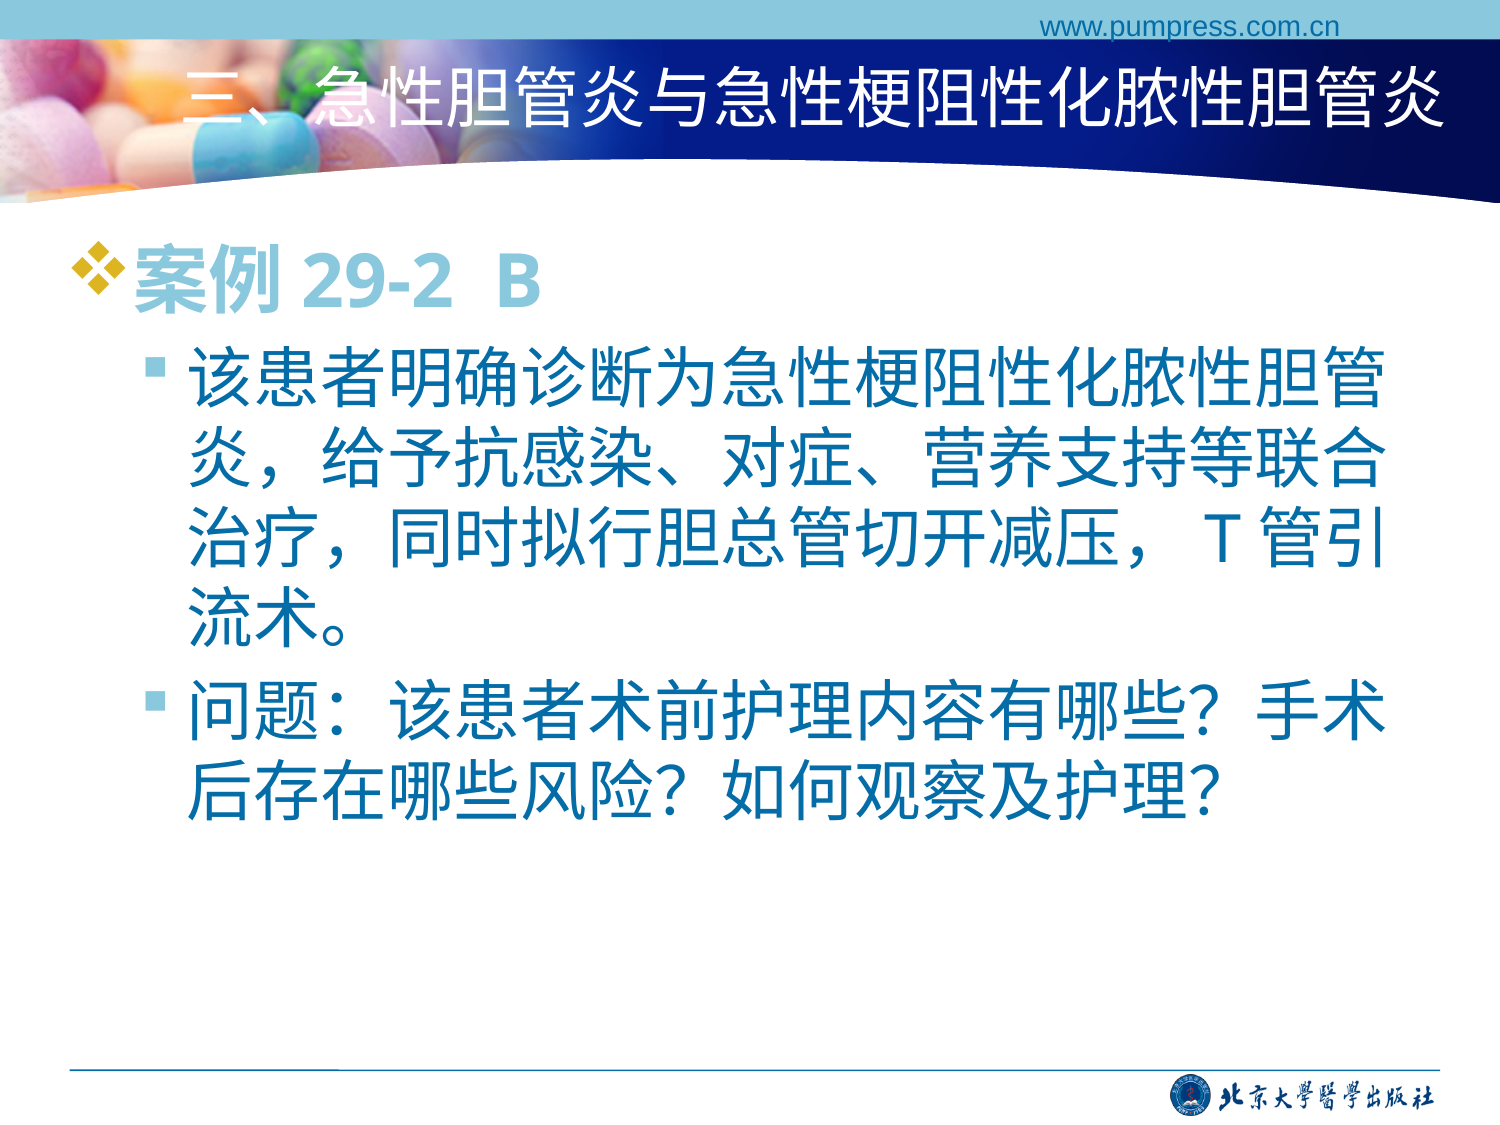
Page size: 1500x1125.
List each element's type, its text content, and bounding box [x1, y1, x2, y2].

list 案例29-2 B 该患者明确诊断为急性梗阻性化脓性胆管炎，给予抗感染、对症、营养支持等联合治疗，同时拟行胆总管切开减压，T管引流术。 问题：该患者术前护理内容有哪些？手术后存在哪些风险？如何观察及护理？ [49, 224, 1463, 1026]
title 三、急性胆管炎与急性梗阻性化脓性胆管炎 [137, 49, 1463, 143]
slide_number www.pumpress.com.cn [1025, 0, 1463, 38]
picture [1170, 1074, 1436, 1118]
picture [0, 40, 1500, 203]
